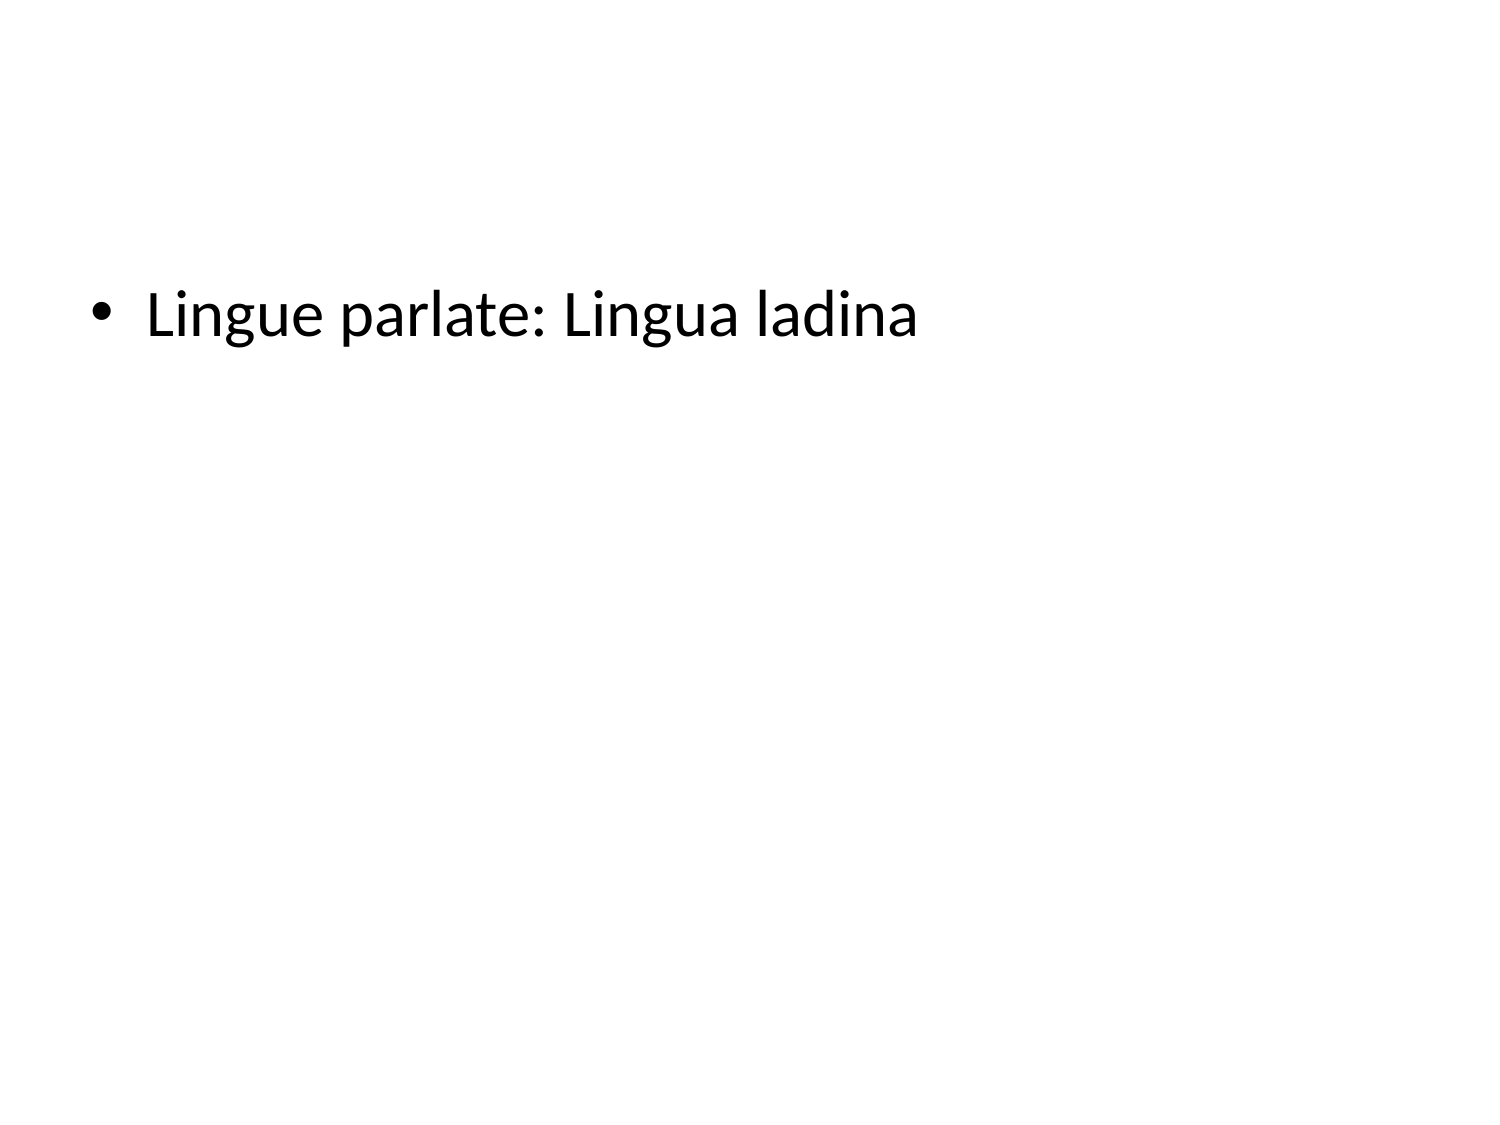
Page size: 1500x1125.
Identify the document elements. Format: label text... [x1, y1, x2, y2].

list Lingue parlate: Lingua ladina [75, 262, 1425, 1005]
